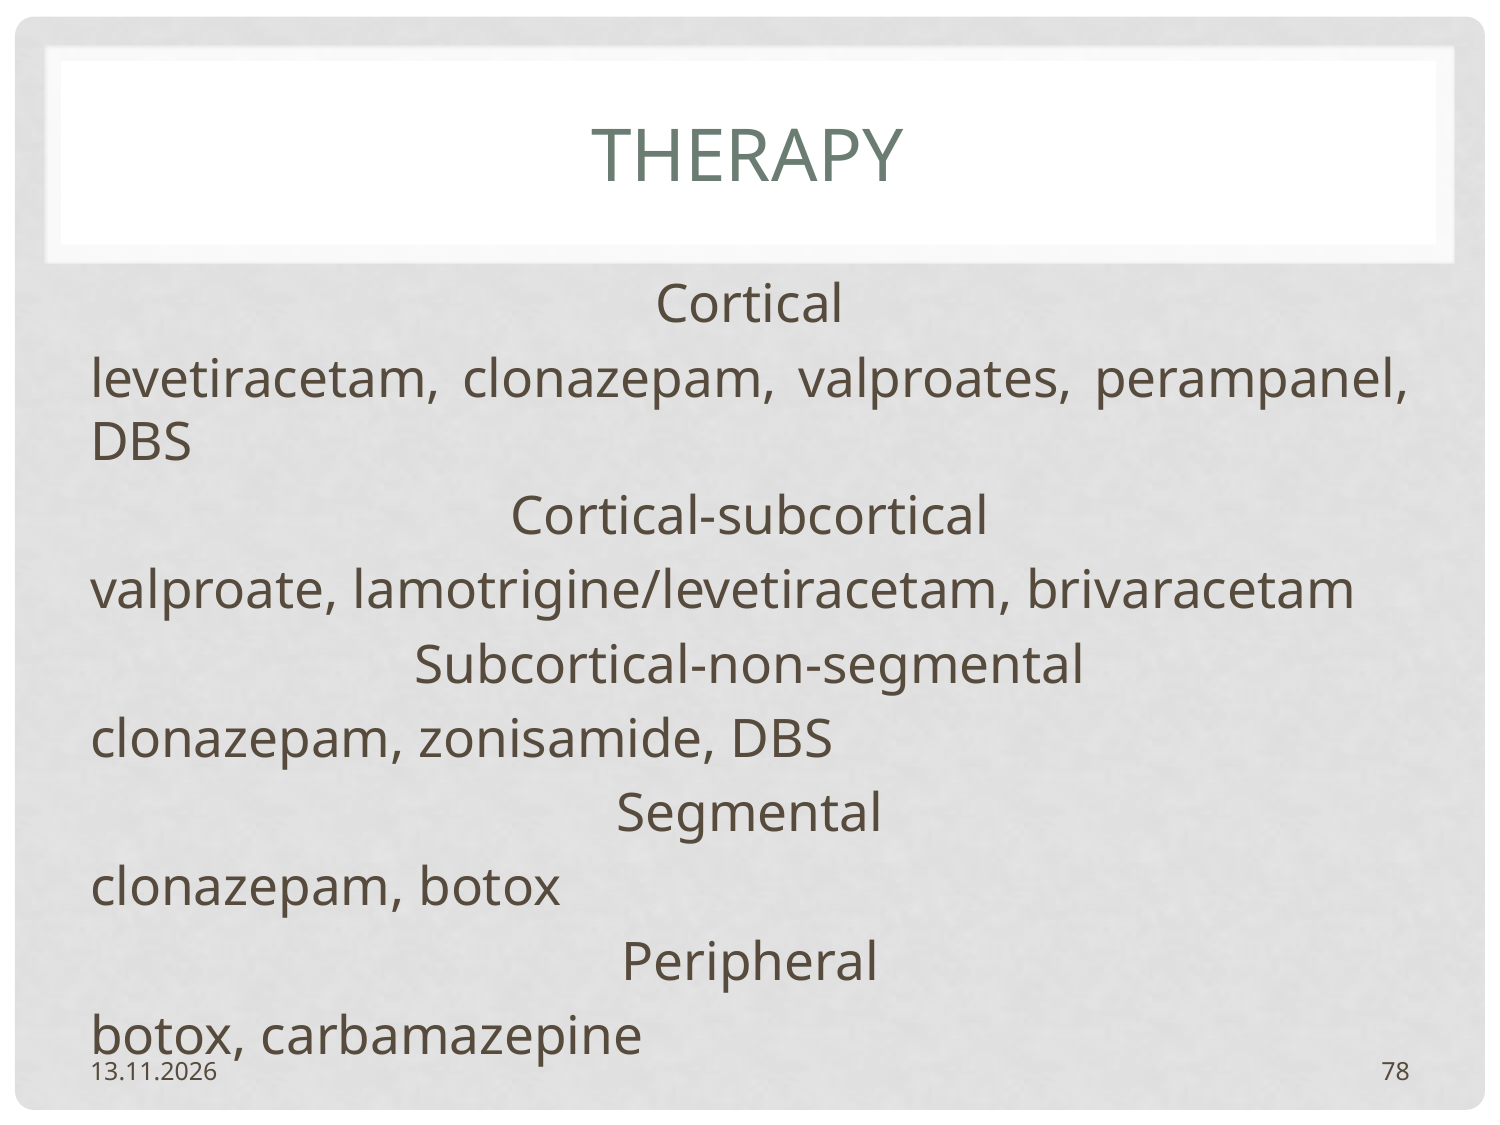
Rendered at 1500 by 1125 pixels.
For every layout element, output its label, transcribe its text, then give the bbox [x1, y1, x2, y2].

list Cortical levetiracetam, clonazepam, valproates, perampanel, DBS Cortical-subcortical valproate, lamotrigine/levetiracetam, brivaracetam Subcortical-non-segmental clonazepam, zonisamide, DBS Segmental clonazepam, botox Peripheral botox, carbamazepine [75, 262, 1425, 1075]
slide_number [75, 1042, 425, 1103]
title therapy [69, 66, 1425, 238]
slide_number 78 [1074, 1042, 1425, 1103]
